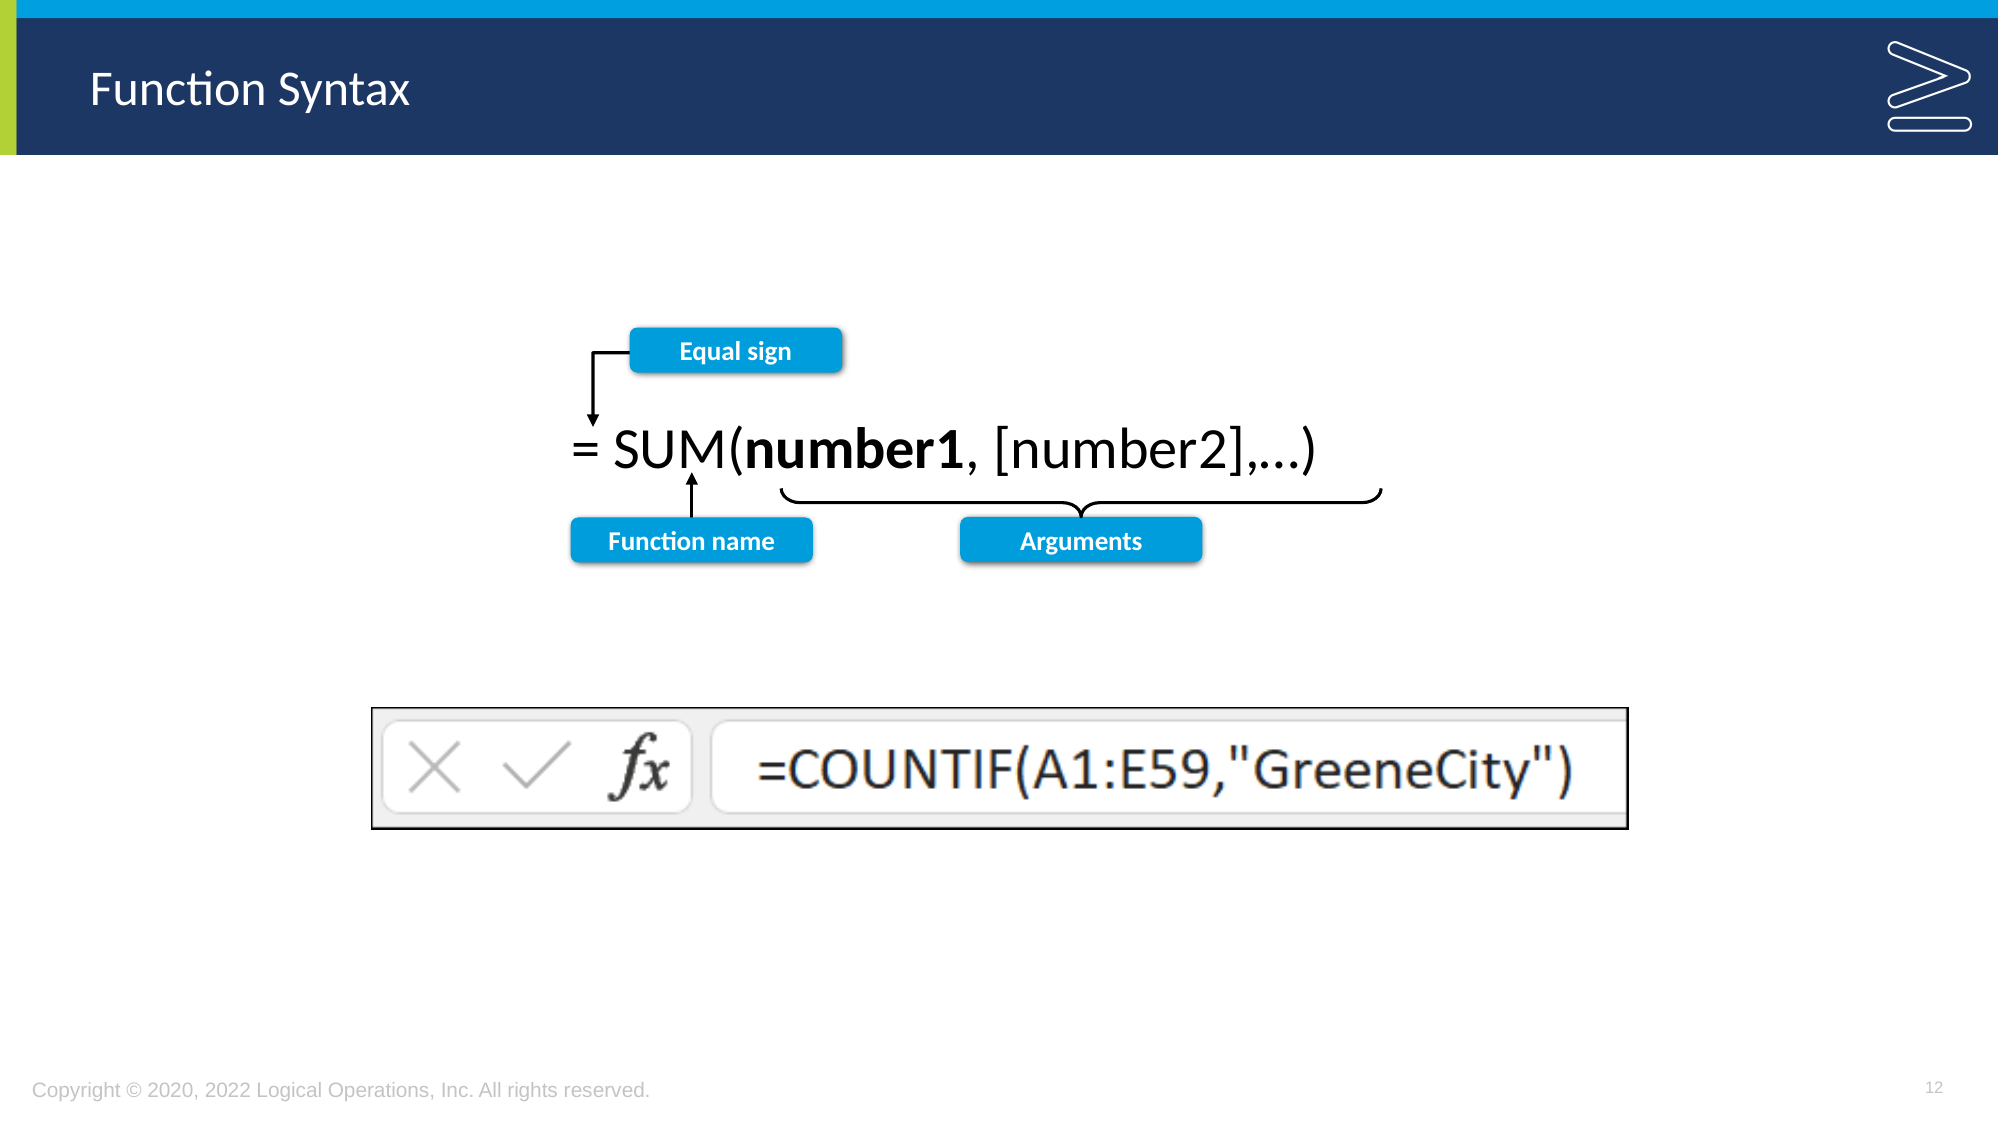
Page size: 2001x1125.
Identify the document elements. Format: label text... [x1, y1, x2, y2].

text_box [371, 327, 1629, 830]
picture [1850, 19, 1998, 155]
slide_number 12 [1491, 1057, 1959, 1118]
picture [0, 0, 74, 155]
title Function Syntax [74, 16, 1850, 155]
